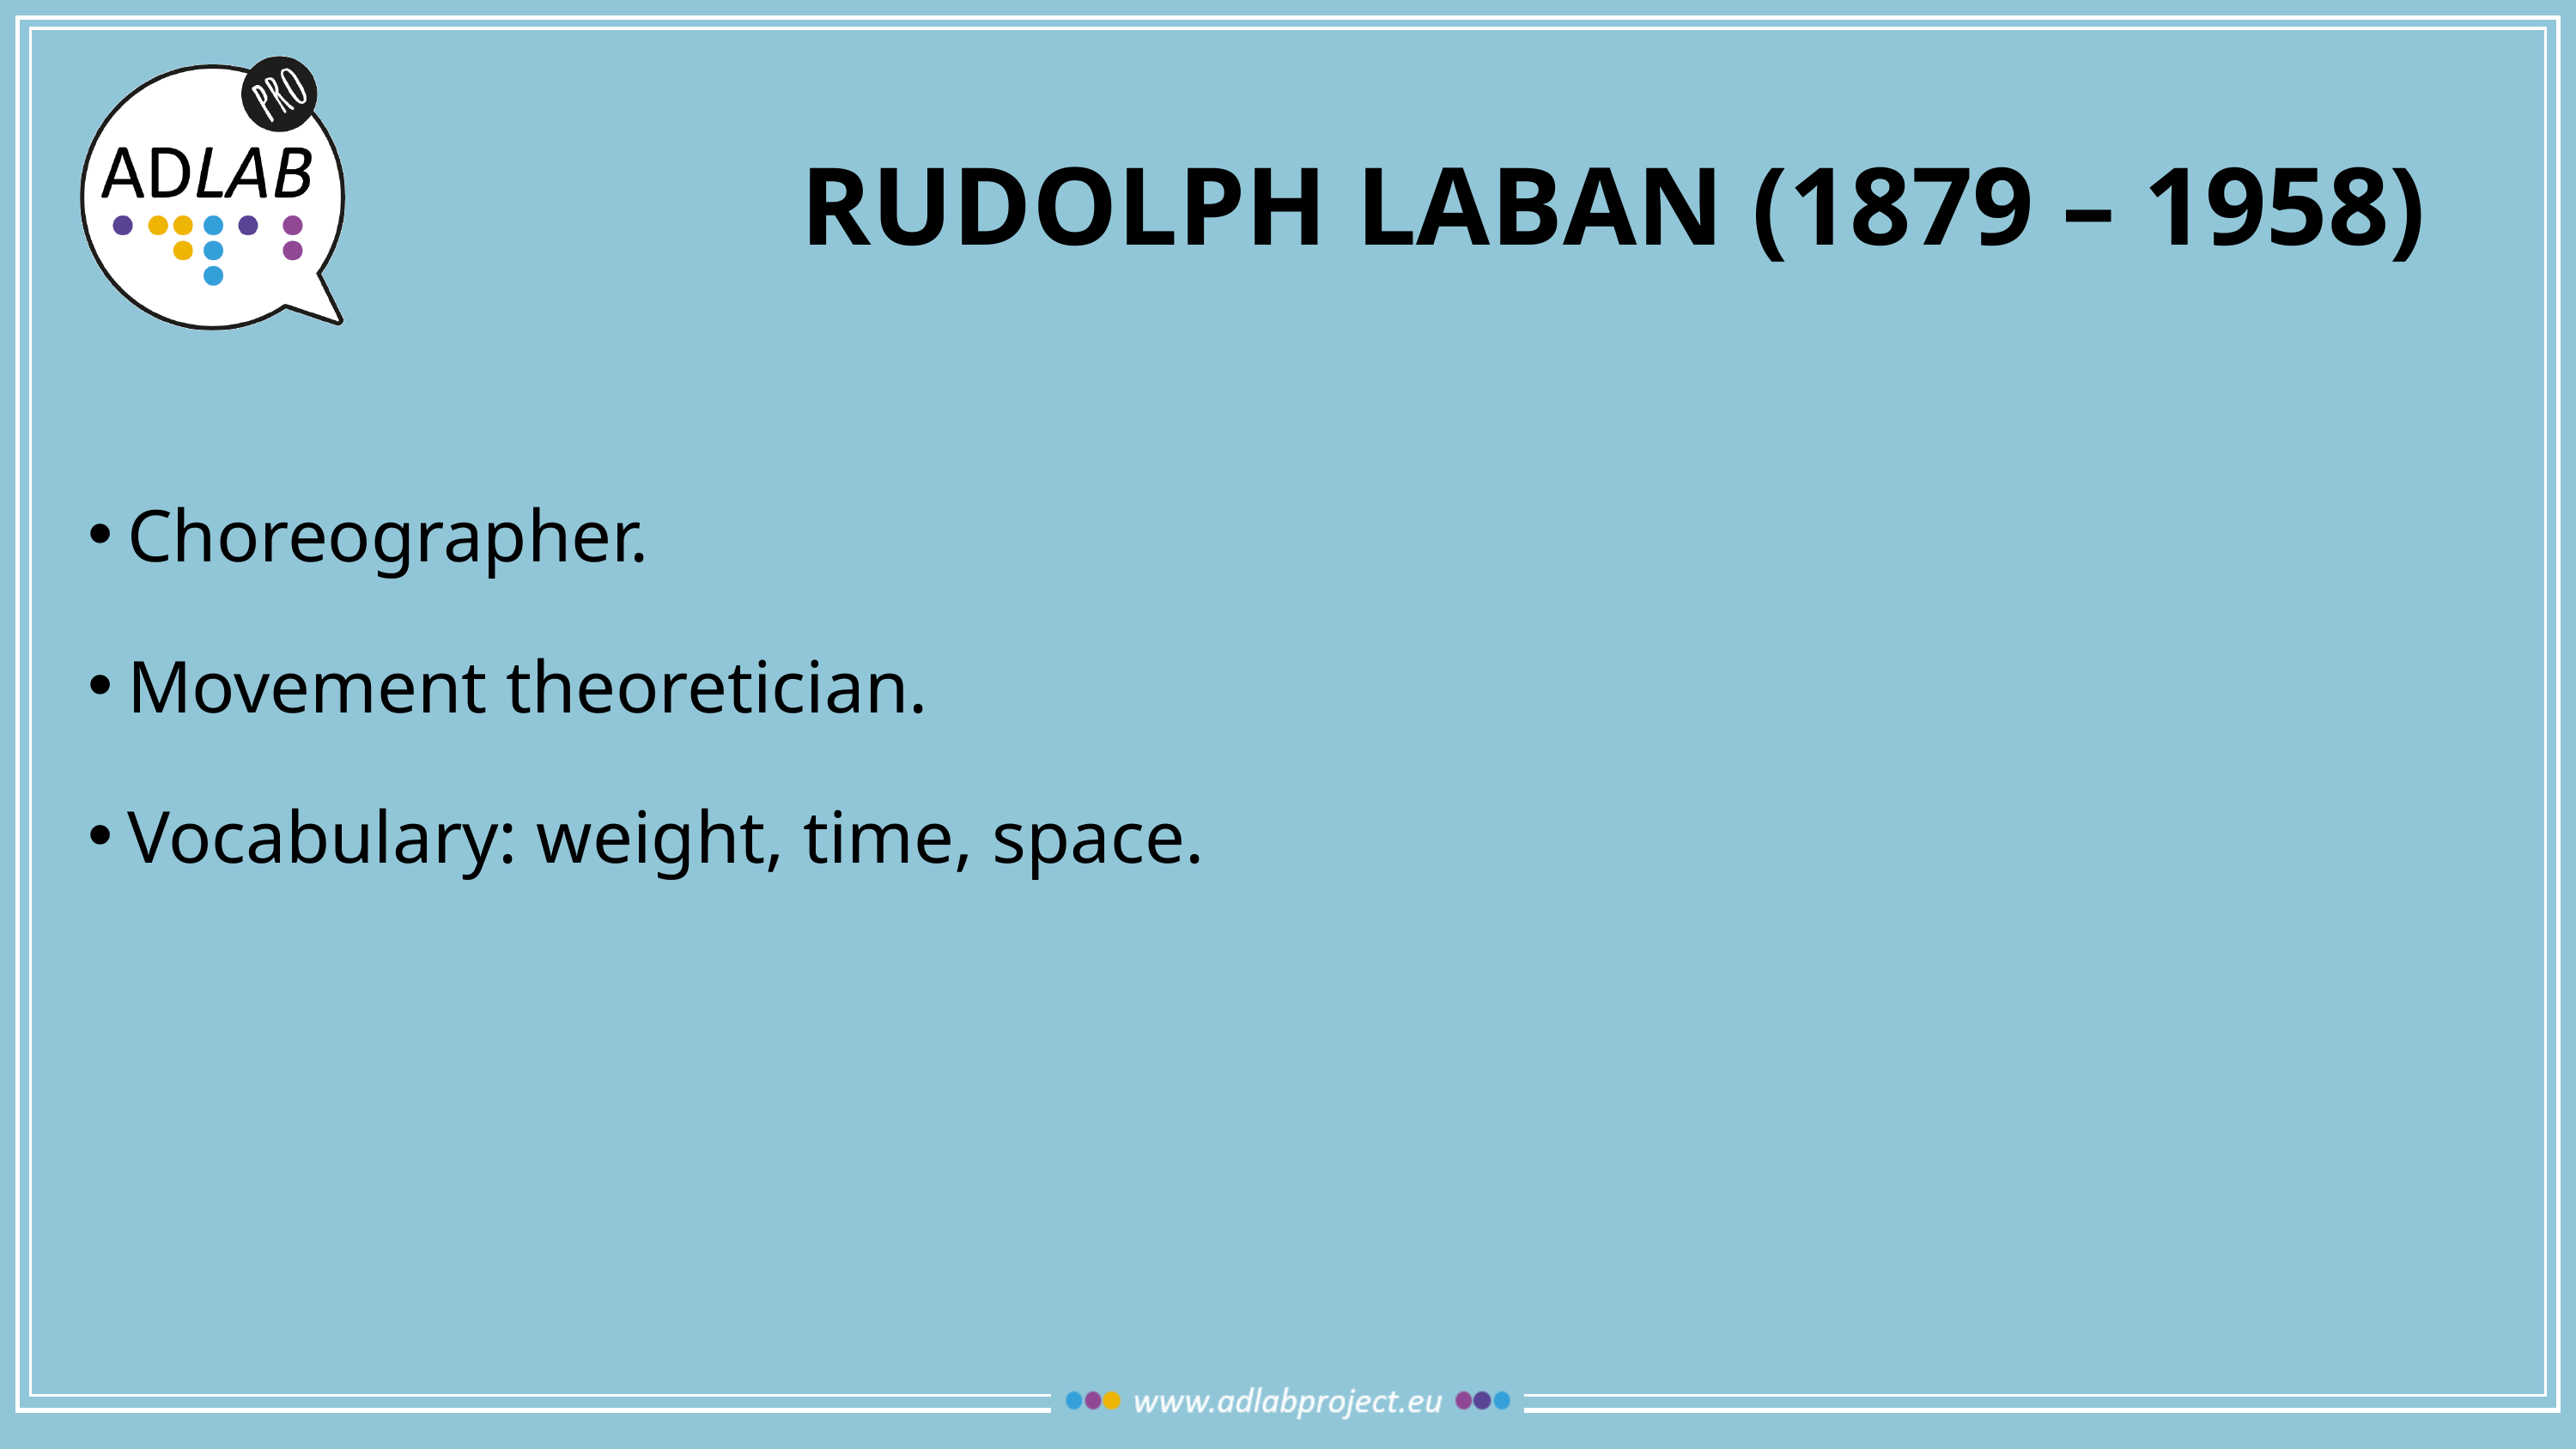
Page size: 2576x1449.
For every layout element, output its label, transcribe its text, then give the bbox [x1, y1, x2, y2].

picture [72, 49, 353, 330]
title Rudolph Laban (1879 – 1958) [384, 70, 2467, 351]
list Choreographer. Movement theoretician. Vocabulary: weight, time, space. [75, 440, 2501, 1122]
picture [1051, 1378, 1524, 1429]
